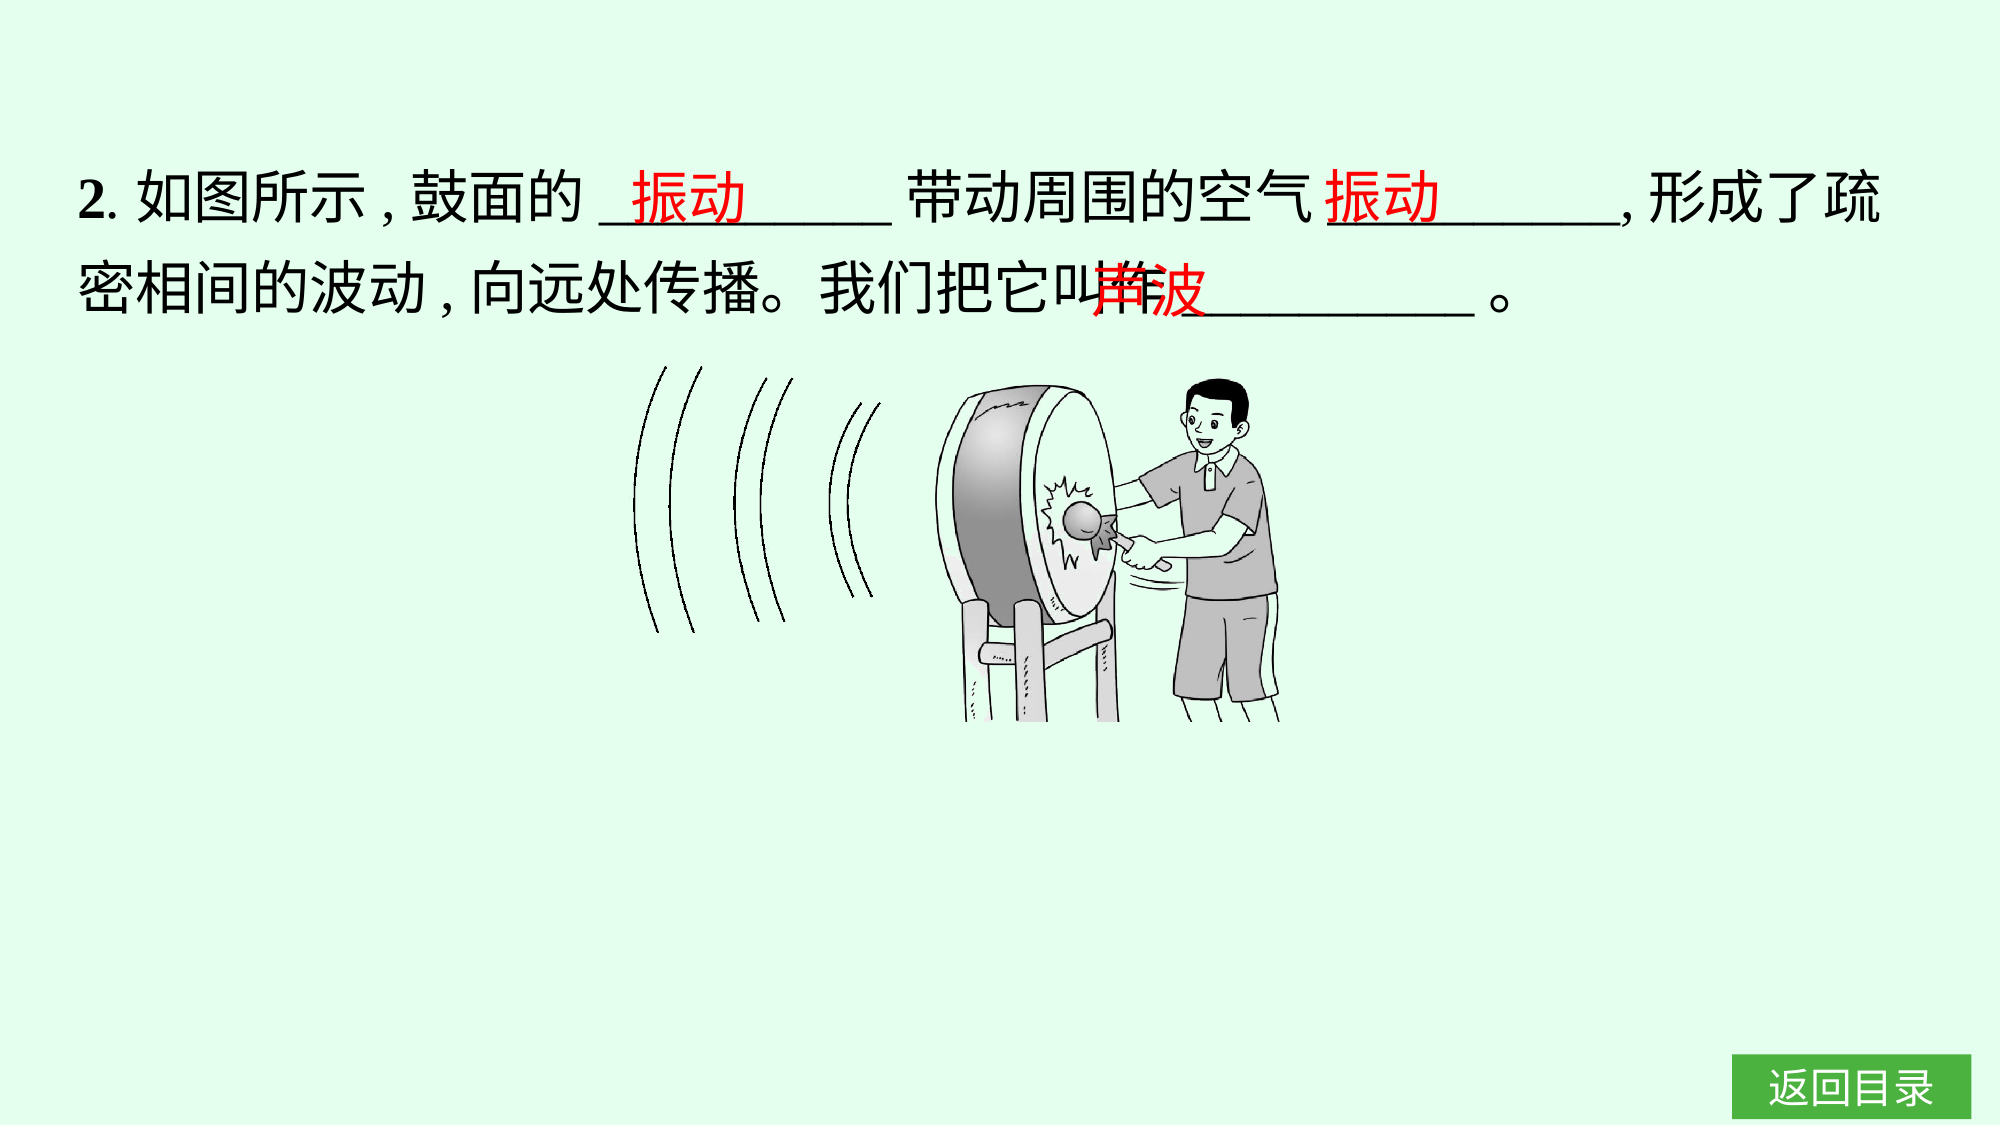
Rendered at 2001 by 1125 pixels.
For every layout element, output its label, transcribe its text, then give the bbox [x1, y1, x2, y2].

text_box 振动 [1309, 131, 1469, 238]
picture [629, 324, 1311, 727]
text_box 声波 [1076, 226, 1236, 324]
text_box 2.如图所示,鼓面的__________带动周围的空气__________,形成了疏密相间的波动,向远处传播。我们把它叫作__________。 [62, 131, 1938, 329]
text_box 振动 [616, 133, 776, 239]
